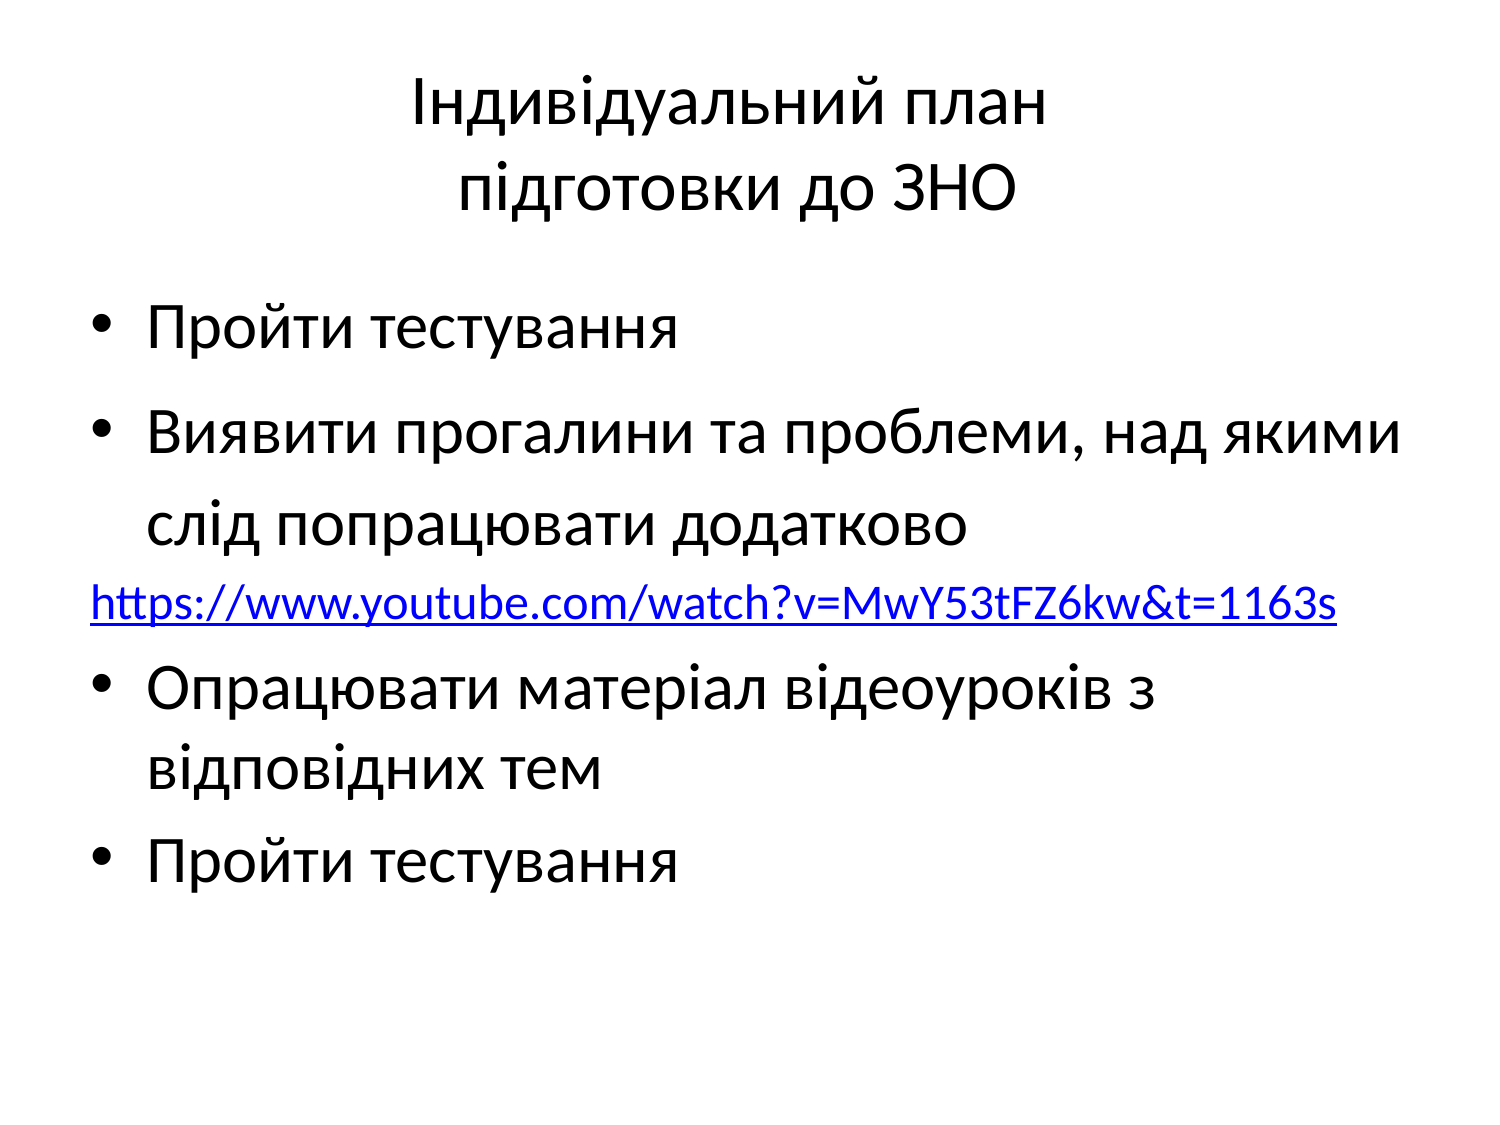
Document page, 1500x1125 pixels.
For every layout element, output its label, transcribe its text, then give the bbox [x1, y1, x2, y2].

list Пройти тестування Виявити прогалини та проблеми, над якими слід попрацювати додатково https://www.youtube.com/watch?v=MwY53tFZ6kw&t=1163s Опрацювати матеріал відеоуроків з відповідних тем Пройти тестування [75, 262, 1425, 1071]
title Індивідуальний план підготовки до ЗНО [64, 45, 1412, 233]
